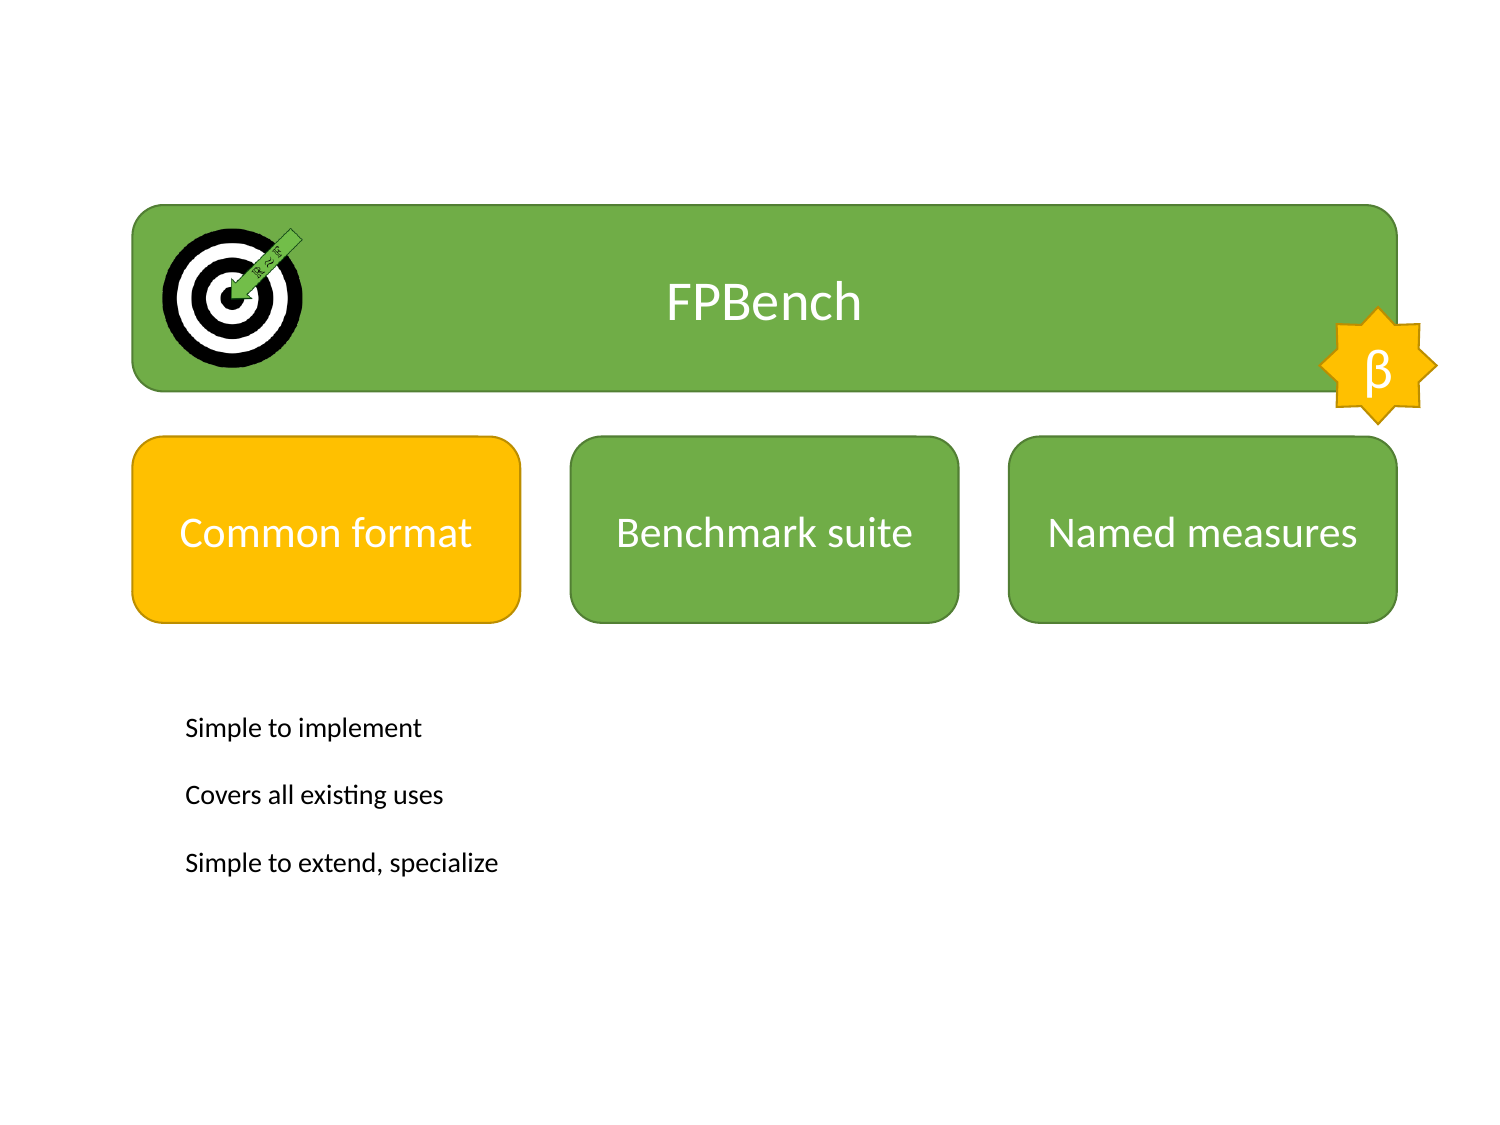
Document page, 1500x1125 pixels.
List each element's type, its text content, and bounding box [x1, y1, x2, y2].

text_box Named measures [1007, 435, 1398, 624]
text_box Benchmark suite [569, 435, 960, 624]
text_box β [1317, 305, 1439, 426]
picture [160, 226, 305, 370]
text_box FPBench [131, 204, 1398, 393]
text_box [132, 436, 521, 888]
